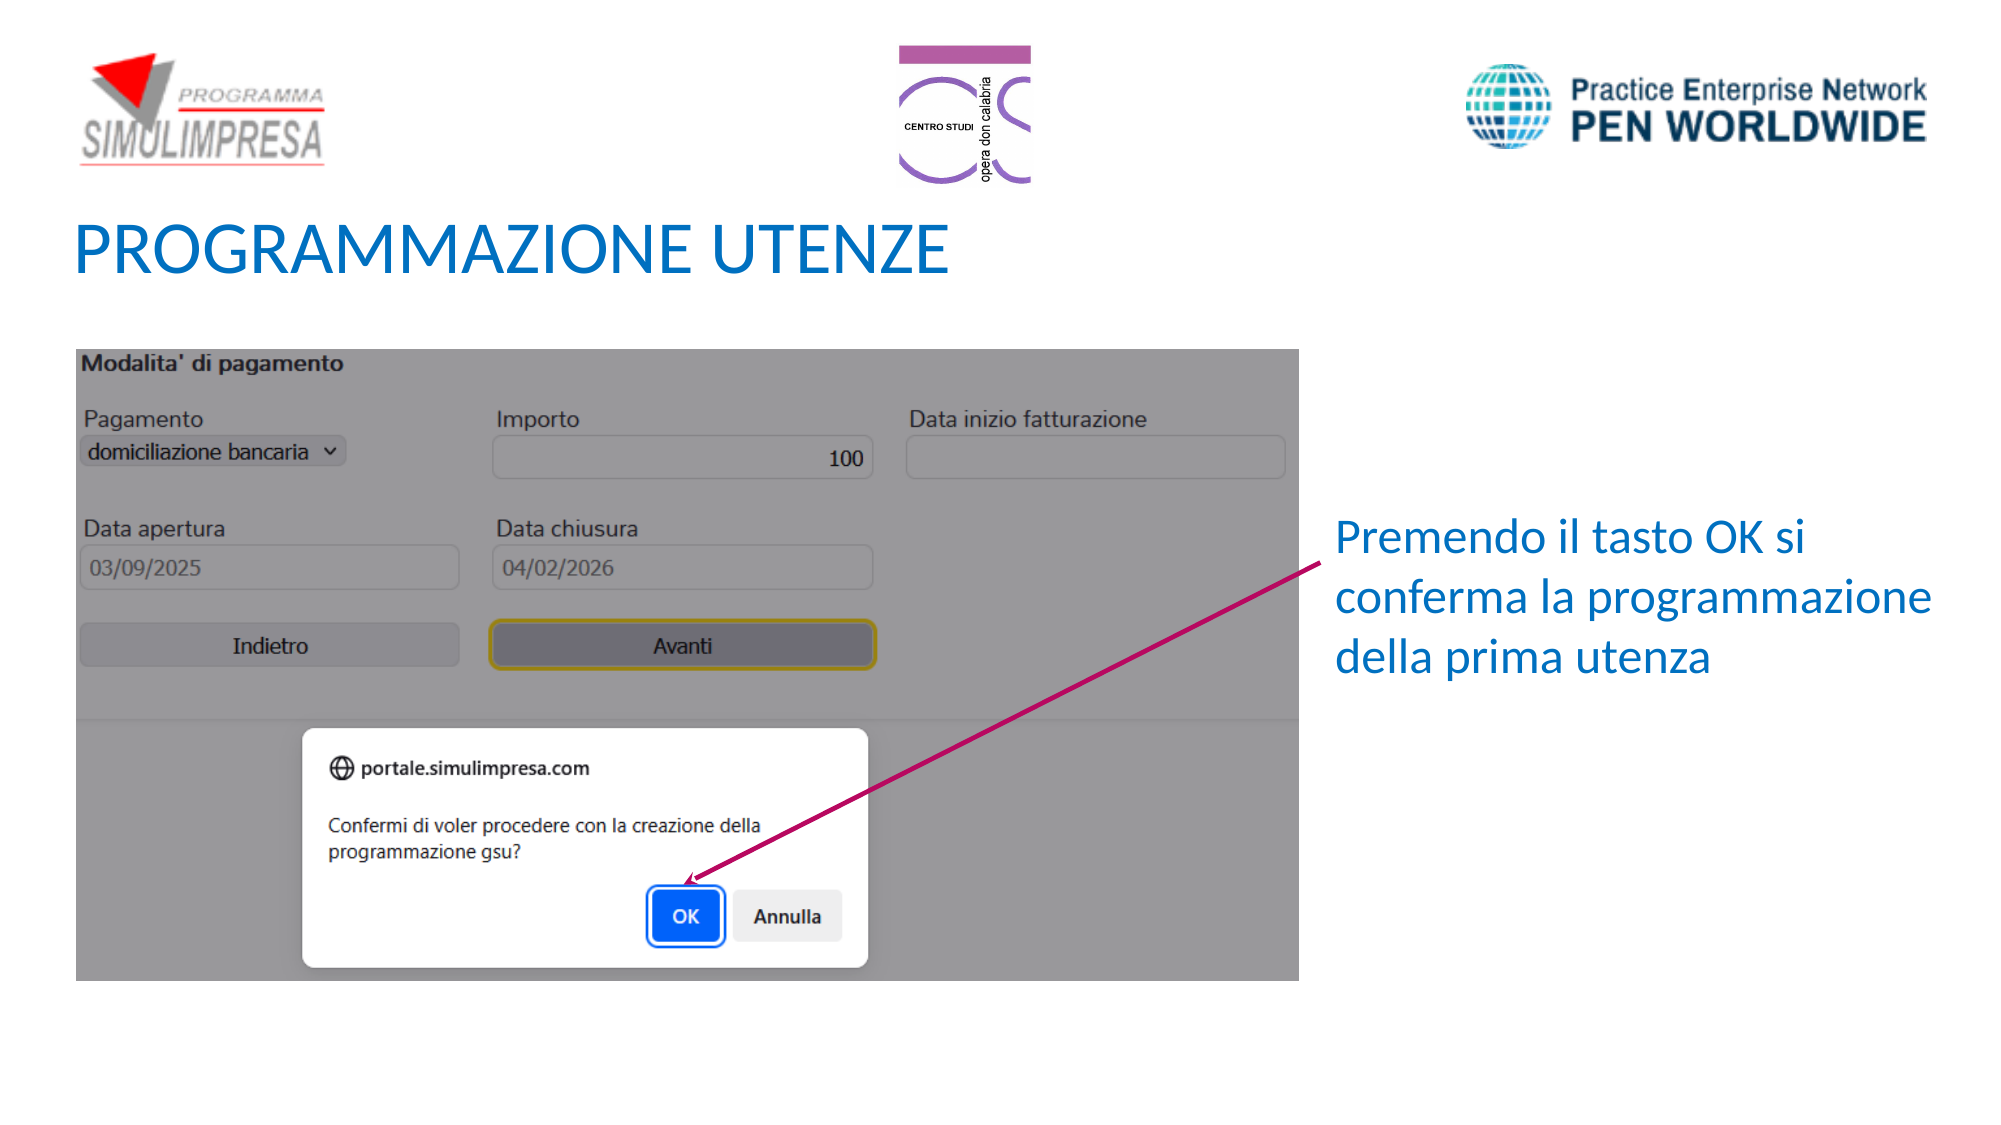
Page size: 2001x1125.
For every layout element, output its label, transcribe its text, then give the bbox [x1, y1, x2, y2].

picture [896, 42, 1034, 188]
text_box Premendo il tasto OK si conferma la programmazione della prima utenza [1320, 495, 1954, 691]
picture [76, 349, 1299, 981]
picture [1466, 64, 1927, 149]
subtitle PROGRAMMAZIONE UTENZE [58, 201, 1934, 319]
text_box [683, 562, 1321, 885]
picture [76, 50, 336, 168]
